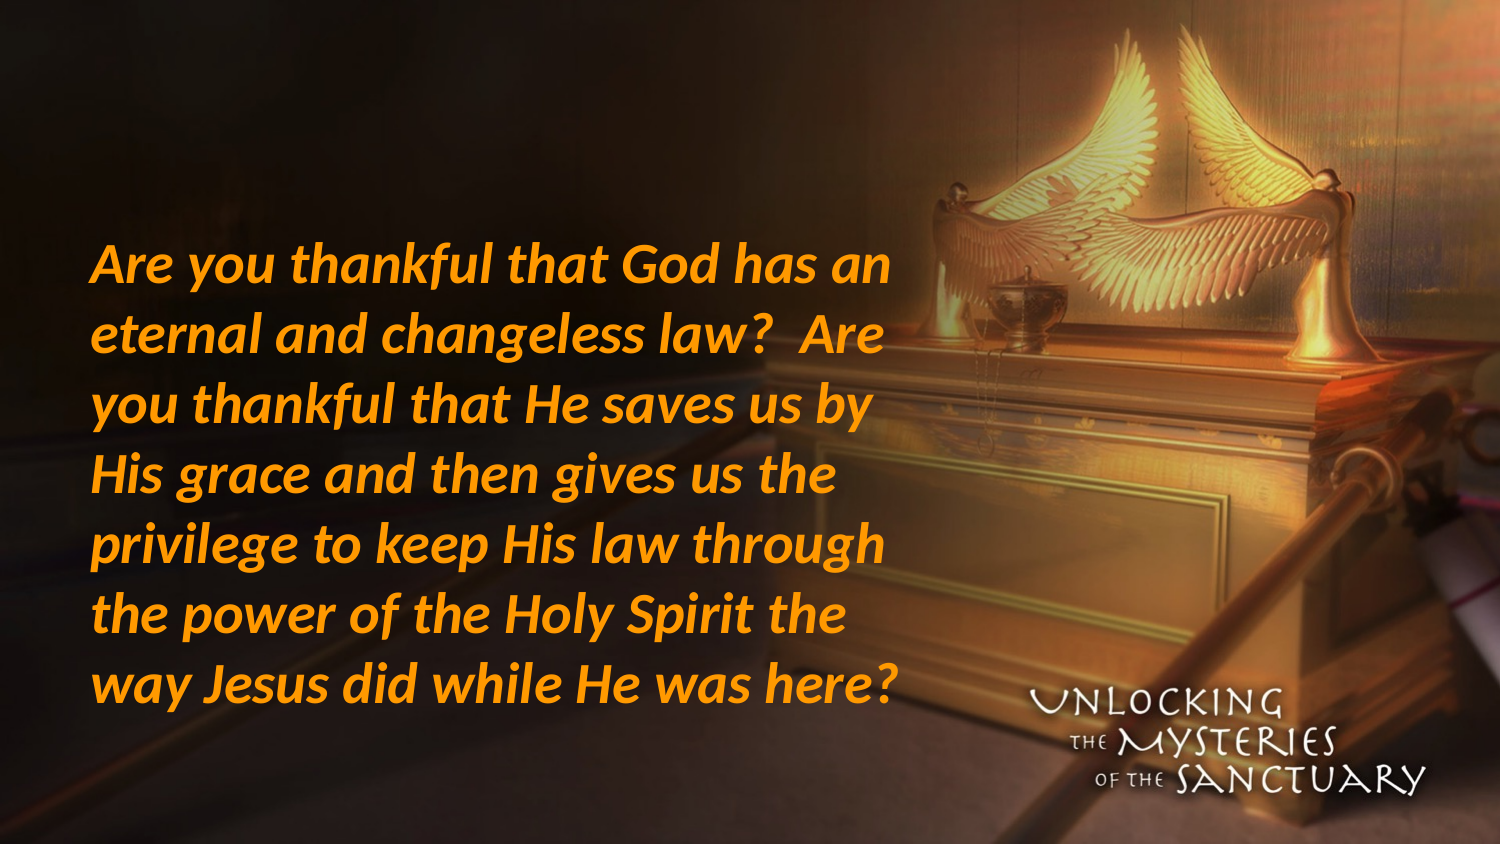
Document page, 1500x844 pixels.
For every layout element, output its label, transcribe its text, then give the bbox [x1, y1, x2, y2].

list Are you thankful that God has an eternal and changeless law? Are you thankful that He saves us by His grace and then gives us the privilege to keep His law through the power of the Holy Spirit the way Jesus did while He was here? [75, 217, 973, 754]
picture [0, 0, 1500, 844]
